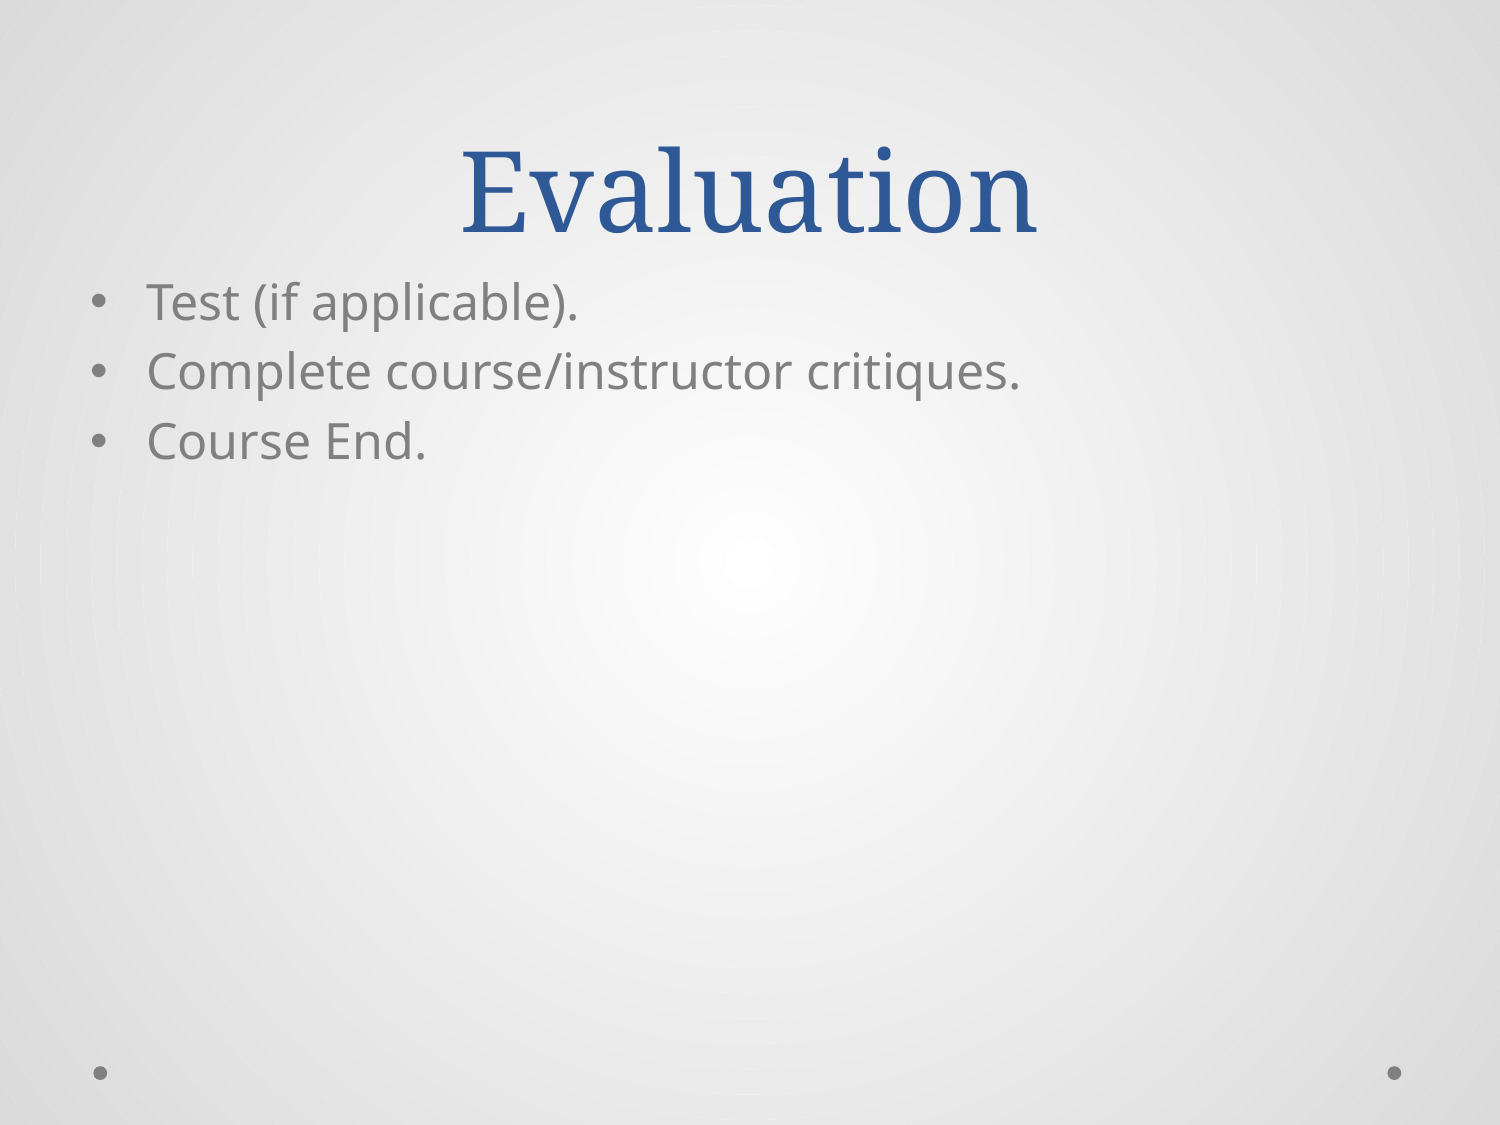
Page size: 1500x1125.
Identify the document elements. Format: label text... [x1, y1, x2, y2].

list Test (if applicable). Complete course/instructor critiques. Course End. [75, 262, 1425, 1005]
title Evaluation [75, 0, 1425, 262]
